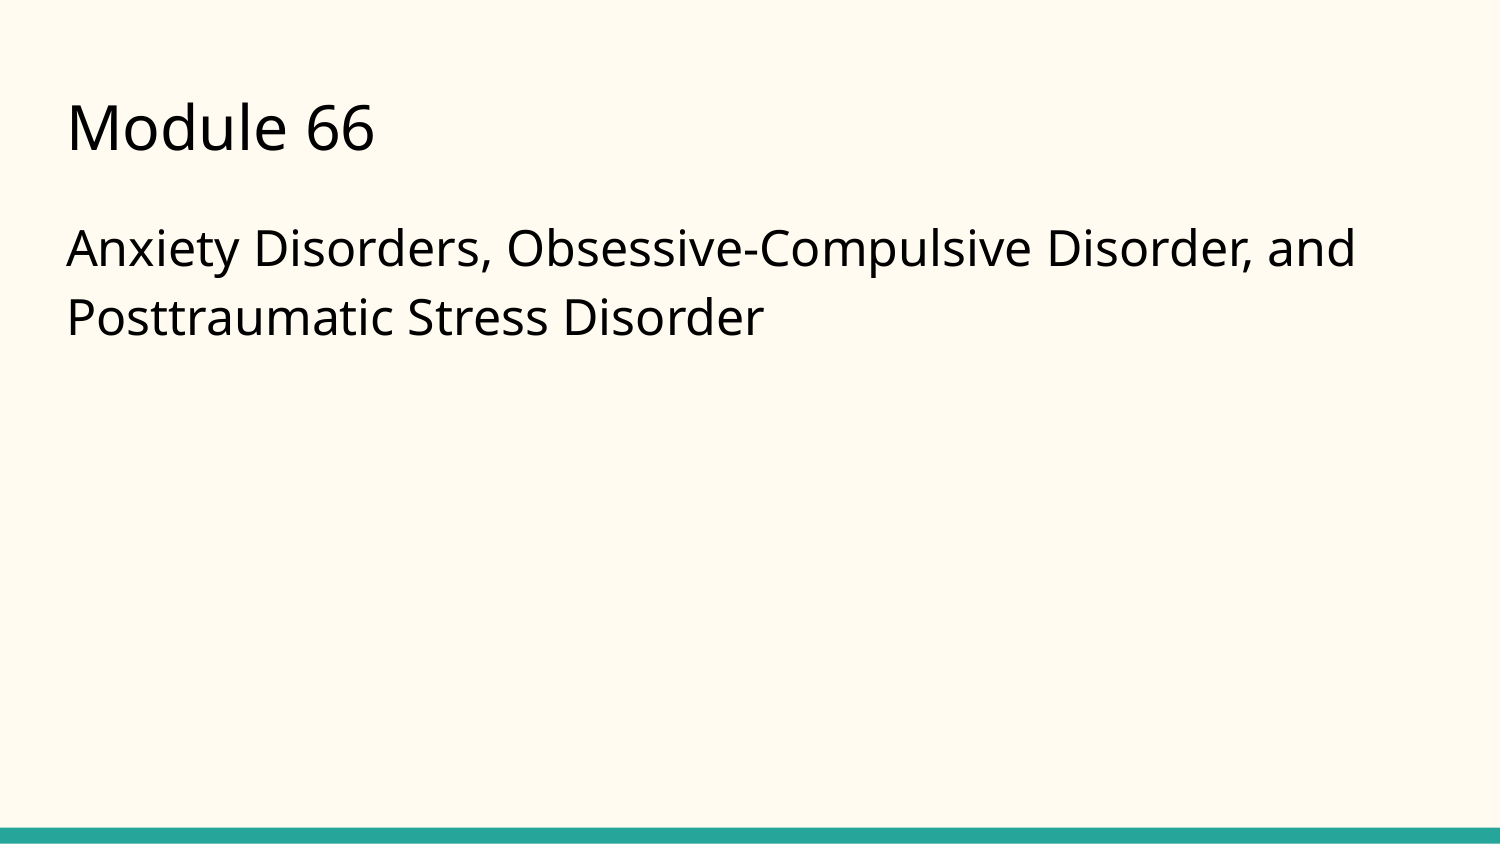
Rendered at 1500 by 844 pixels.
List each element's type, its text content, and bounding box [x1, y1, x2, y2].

title Module 66 [51, 72, 1449, 174]
list Anxiety Disorders, Obsessive-Compulsive Disorder, and Posttraumatic Stress Disorder [51, 192, 1449, 750]
